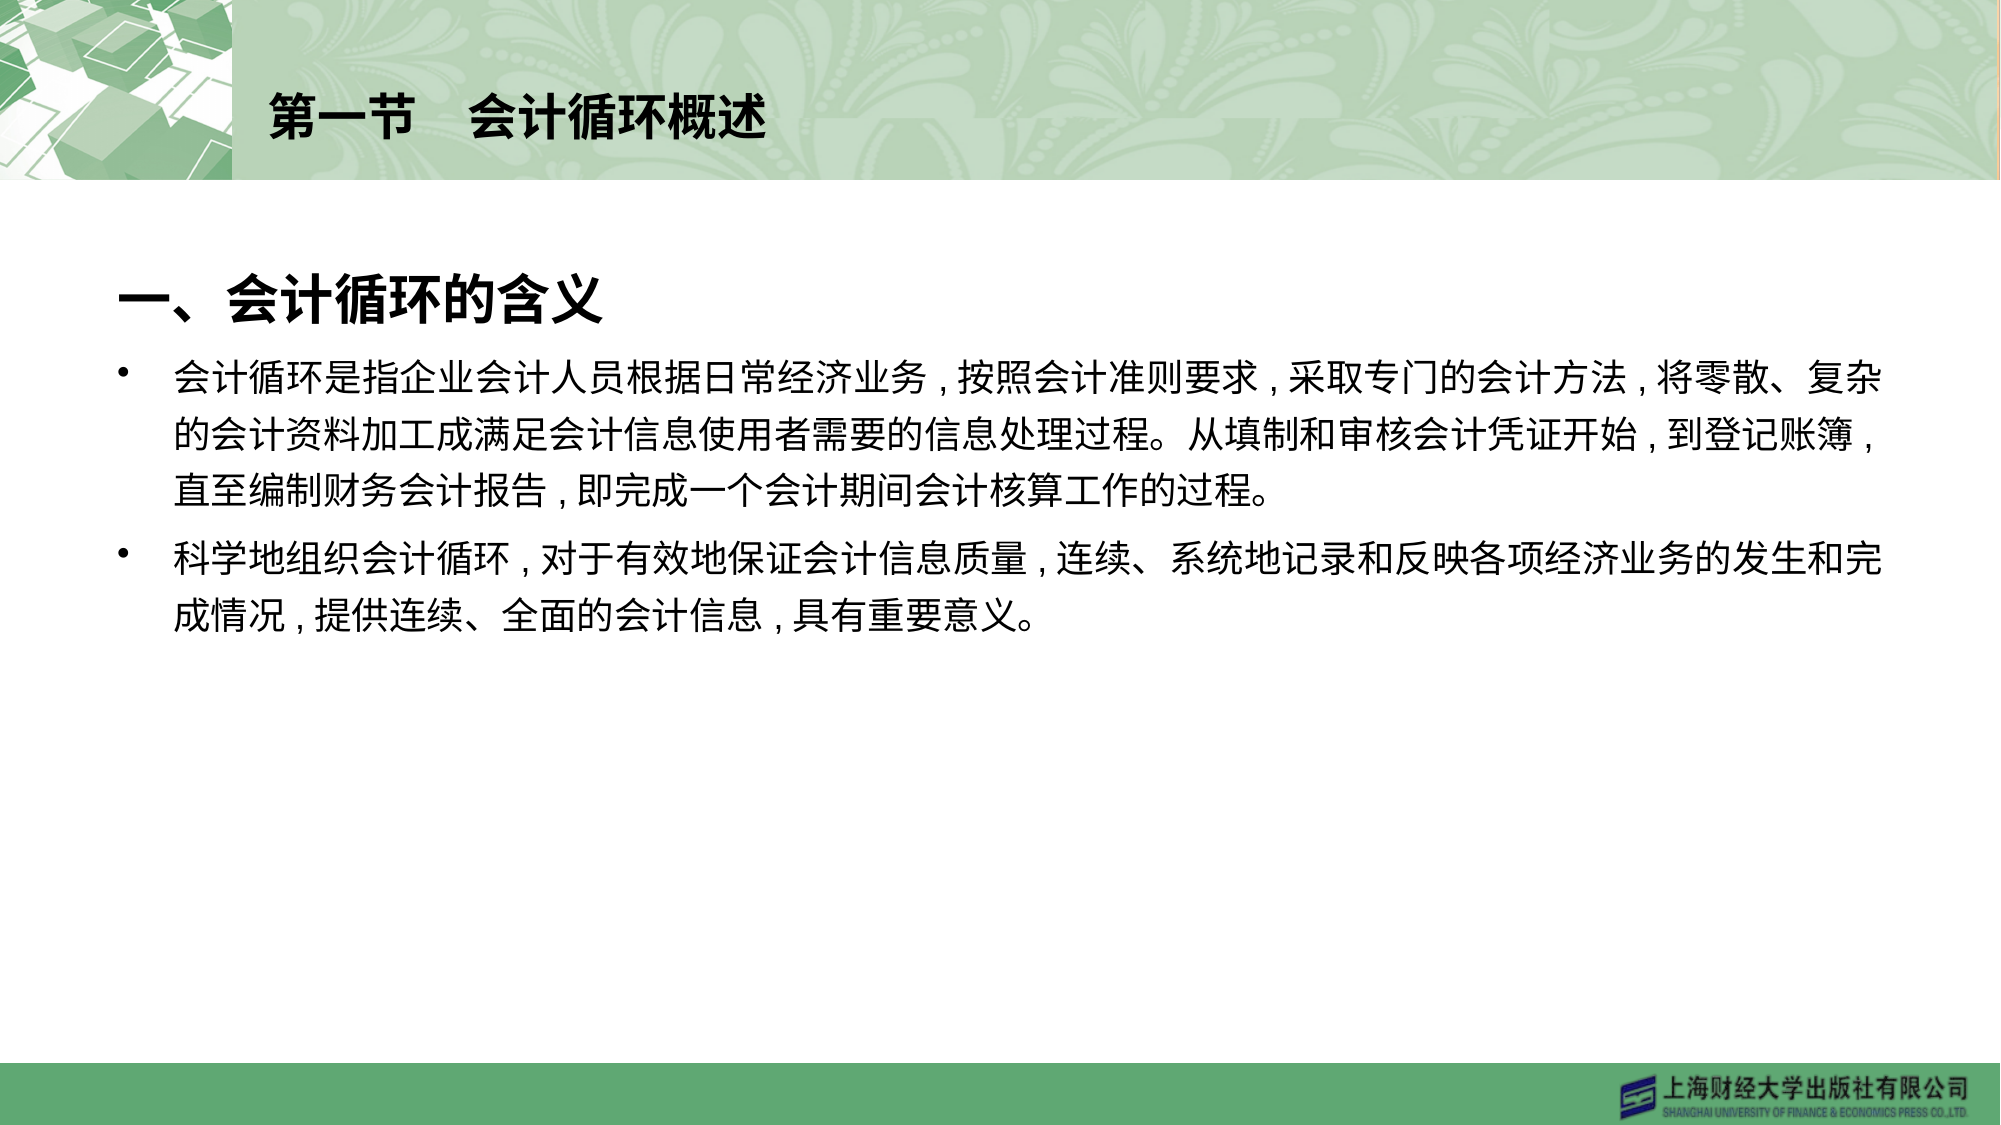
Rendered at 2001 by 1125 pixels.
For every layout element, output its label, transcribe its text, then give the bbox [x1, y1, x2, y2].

picture [0, 0, 2001, 1125]
title 第一节 会计循环概述 [252, 64, 1609, 168]
list 一、会计循环的含义 会计循环是指企业会计人员根据日常经济业务,按照会计准则要求,采取专门的会计方法,将零散、复杂的会计资料加工成满足会计信息使用者需要的信息处理过程。从填制和审核会计凭证开始,到登记账簿,直至编制财务会计报告,即完成一个会计期间会计核算工作的过程。 科学地组织会计循环,对于有效地保证会计信息质量,连续、系统地记录和反映各项经济业务的发生和完成情况,提供连续、全面的会计信息,具有重要意义。 [102, 241, 1898, 1065]
